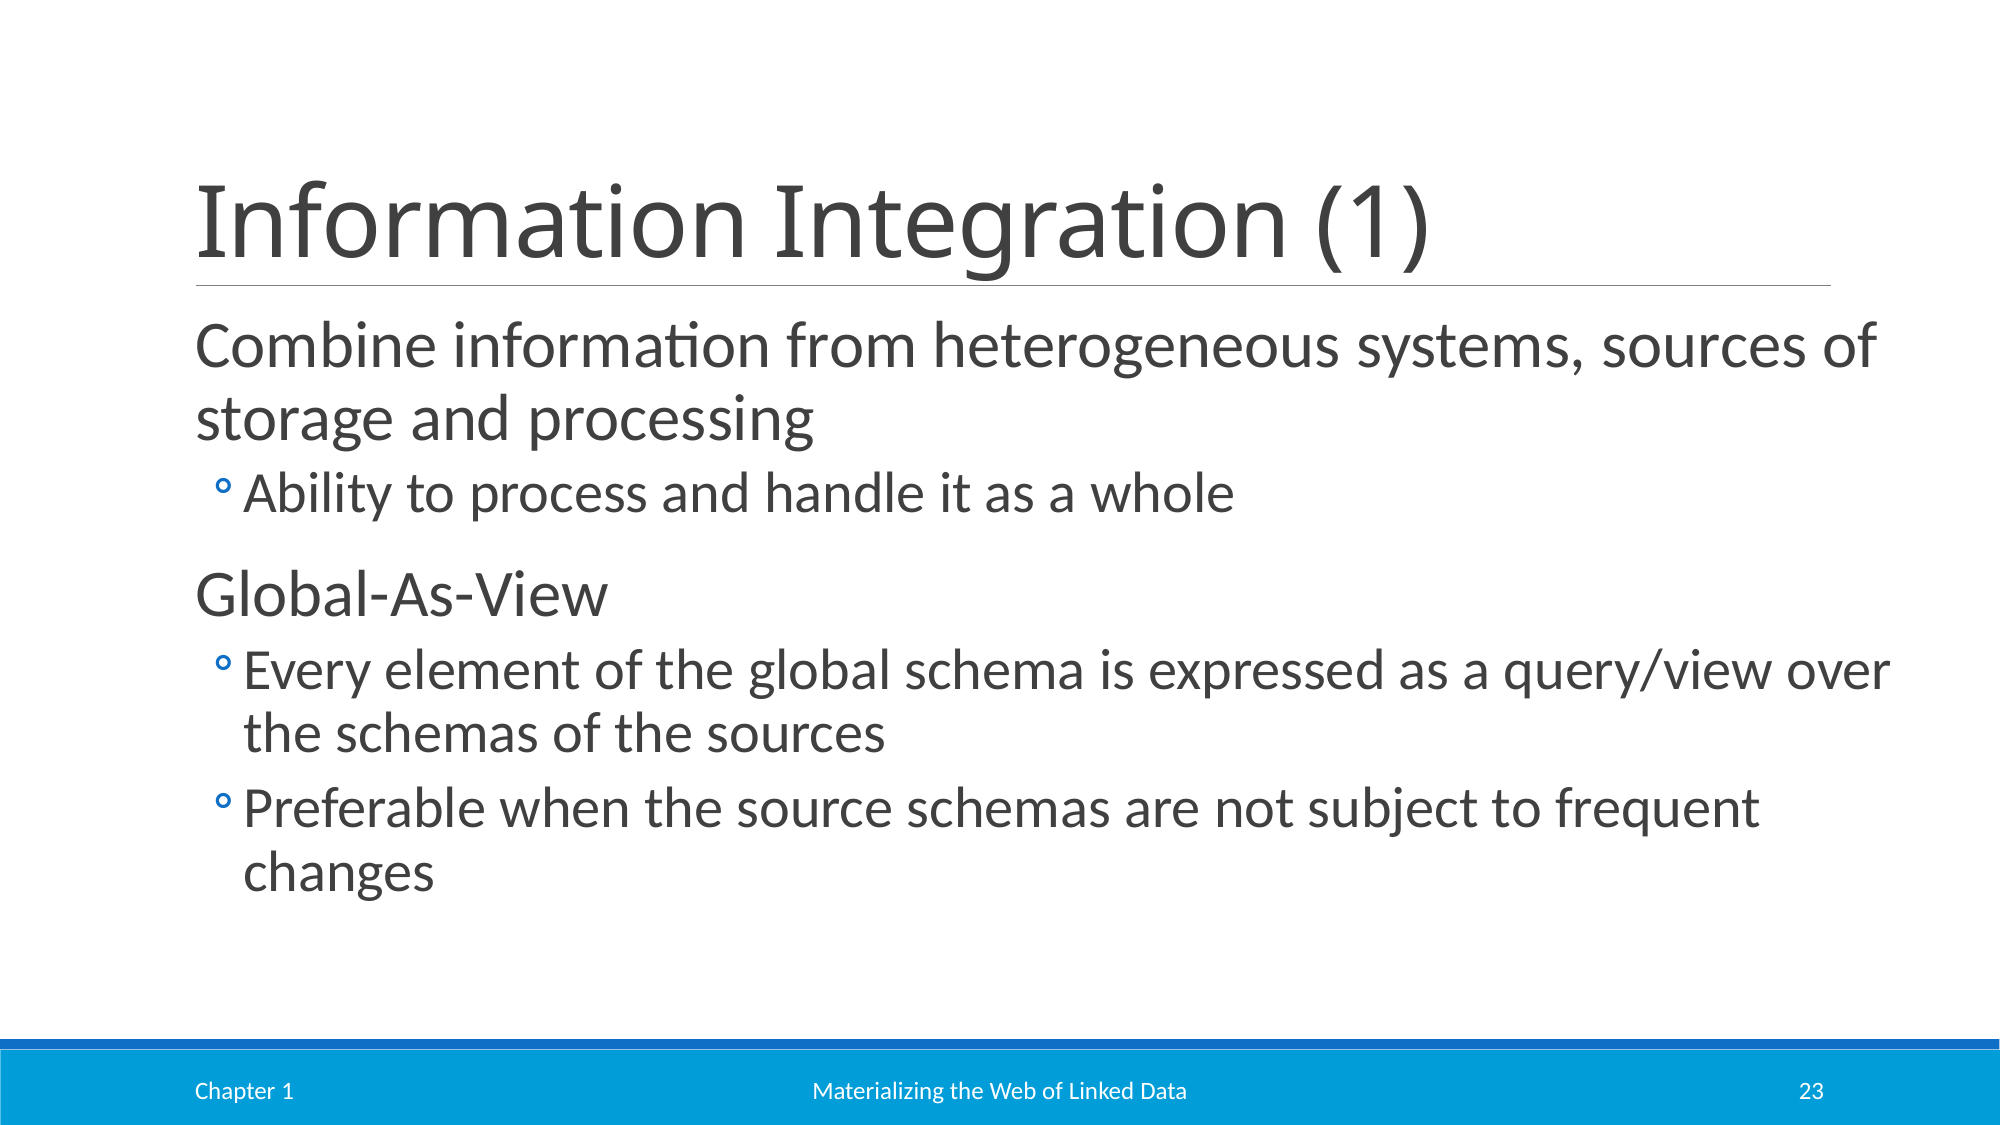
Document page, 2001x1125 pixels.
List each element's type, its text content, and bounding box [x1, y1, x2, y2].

footer Materializing the Web of Linked Data [604, 1059, 1396, 1120]
slide_number Chapter 1 [180, 1059, 586, 1120]
slide_number 23 [1624, 1059, 1840, 1120]
title Information Integration (1) [180, 47, 1830, 285]
list Combine information from heterogeneous systems, sources of storage and processing Ability to process and handle it as a whole Global-As-View Every element of the global schema is expressed as a query/view over the schemas of the sources Preferable when the source schemas are not subject to frequent changes [180, 302, 1906, 1078]
